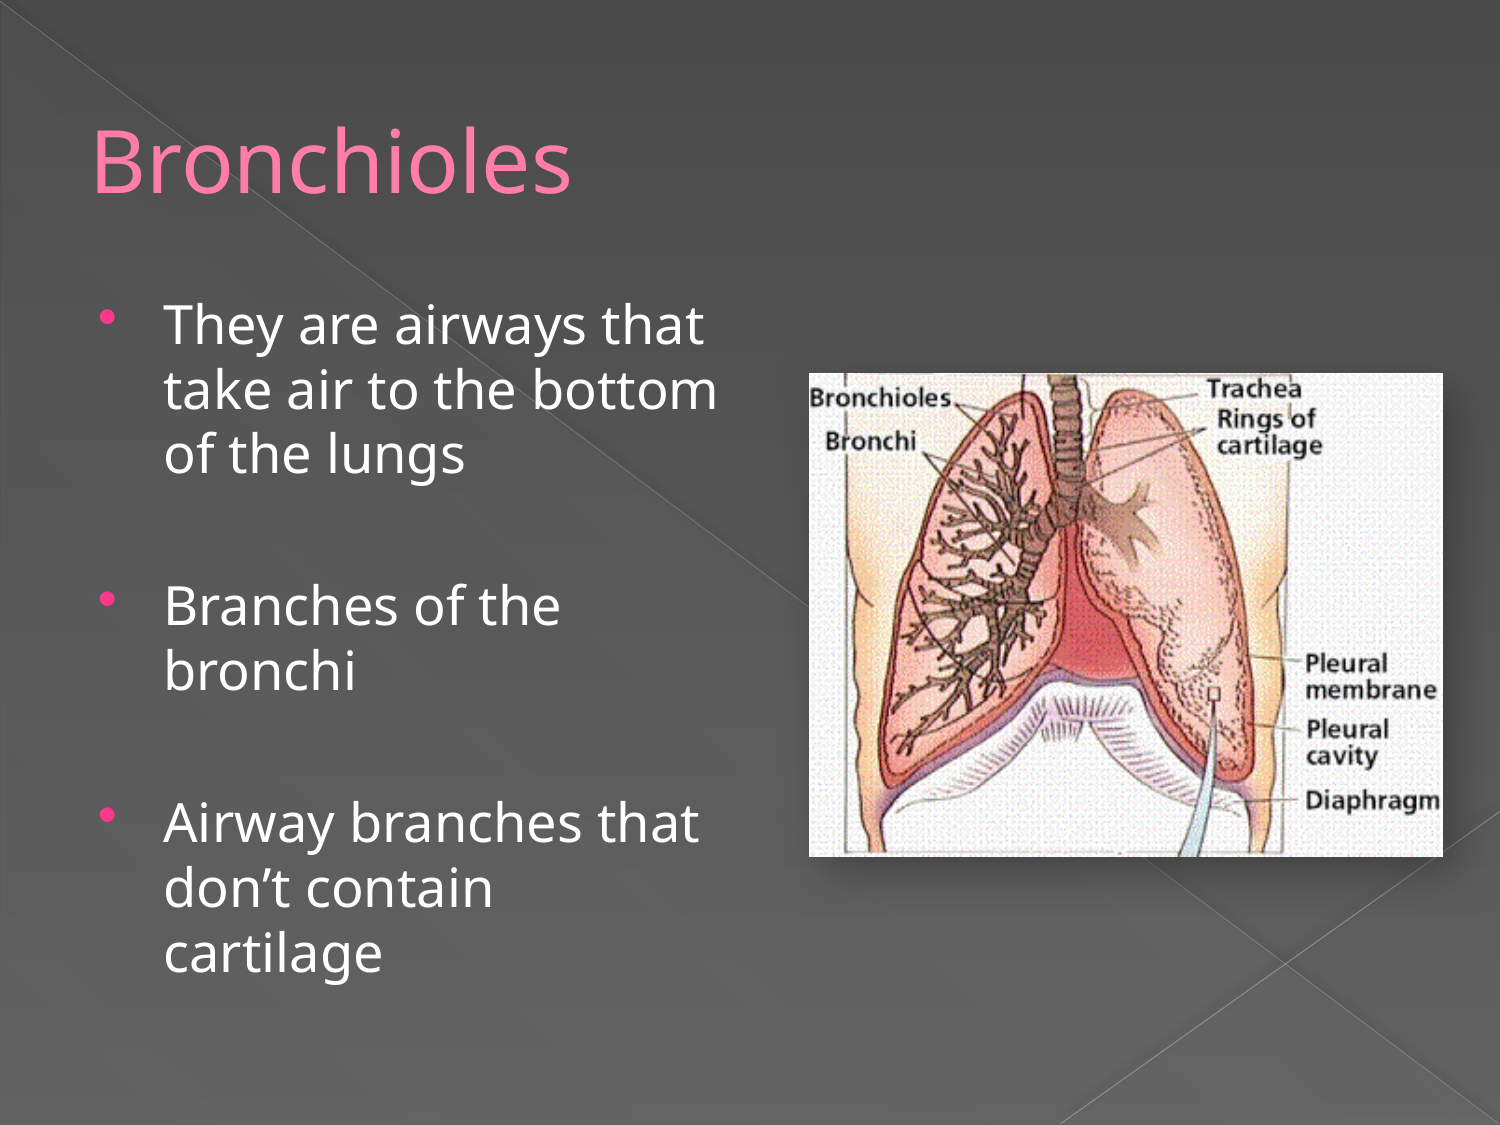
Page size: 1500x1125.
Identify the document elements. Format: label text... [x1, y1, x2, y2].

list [808, 373, 1443, 857]
list They are airways that take air to the bottom of the lungs Branches of the bronchi Airway branches that don’t contain cartilage [75, 282, 738, 1025]
title Bronchioles [75, 43, 1425, 274]
